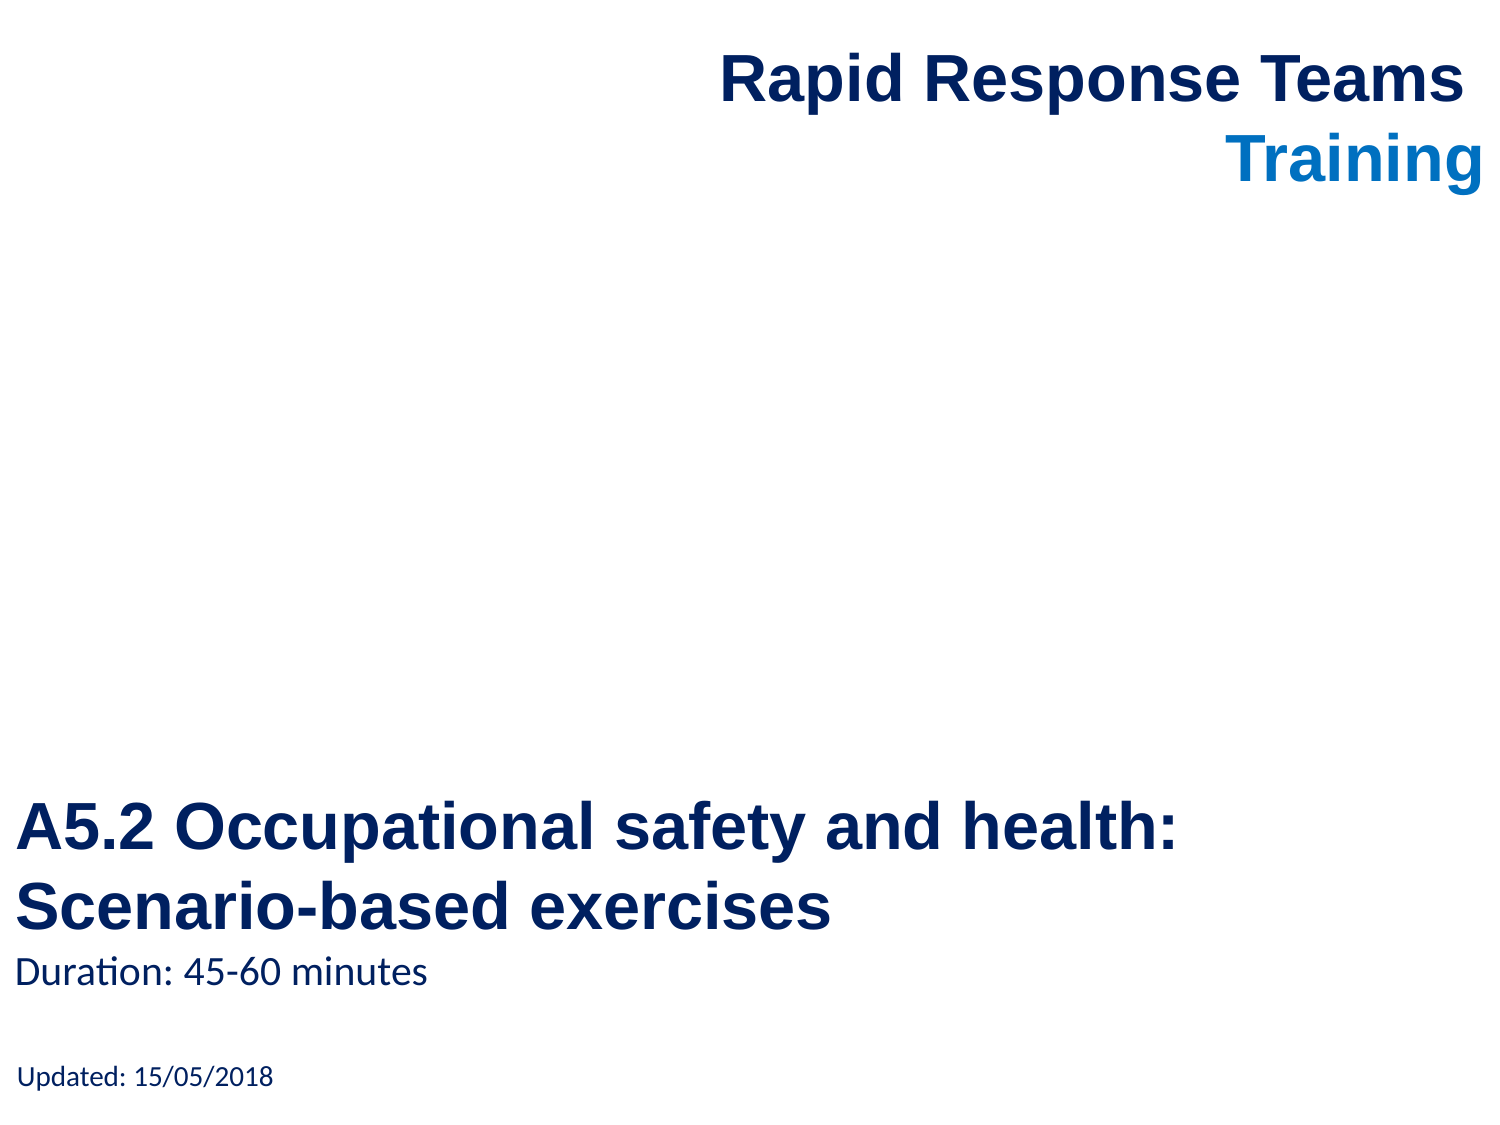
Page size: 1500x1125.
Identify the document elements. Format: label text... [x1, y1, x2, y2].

text_box Duration: 45-60 minutes [0, 936, 475, 1002]
title Rapid Response Teams Training [225, 0, 1500, 236]
subtitle A5.2 Occupational safety and health: Scenario-based exercises [0, 774, 1453, 941]
text_box Updated: 15/05/2018 [2, 1049, 289, 1100]
